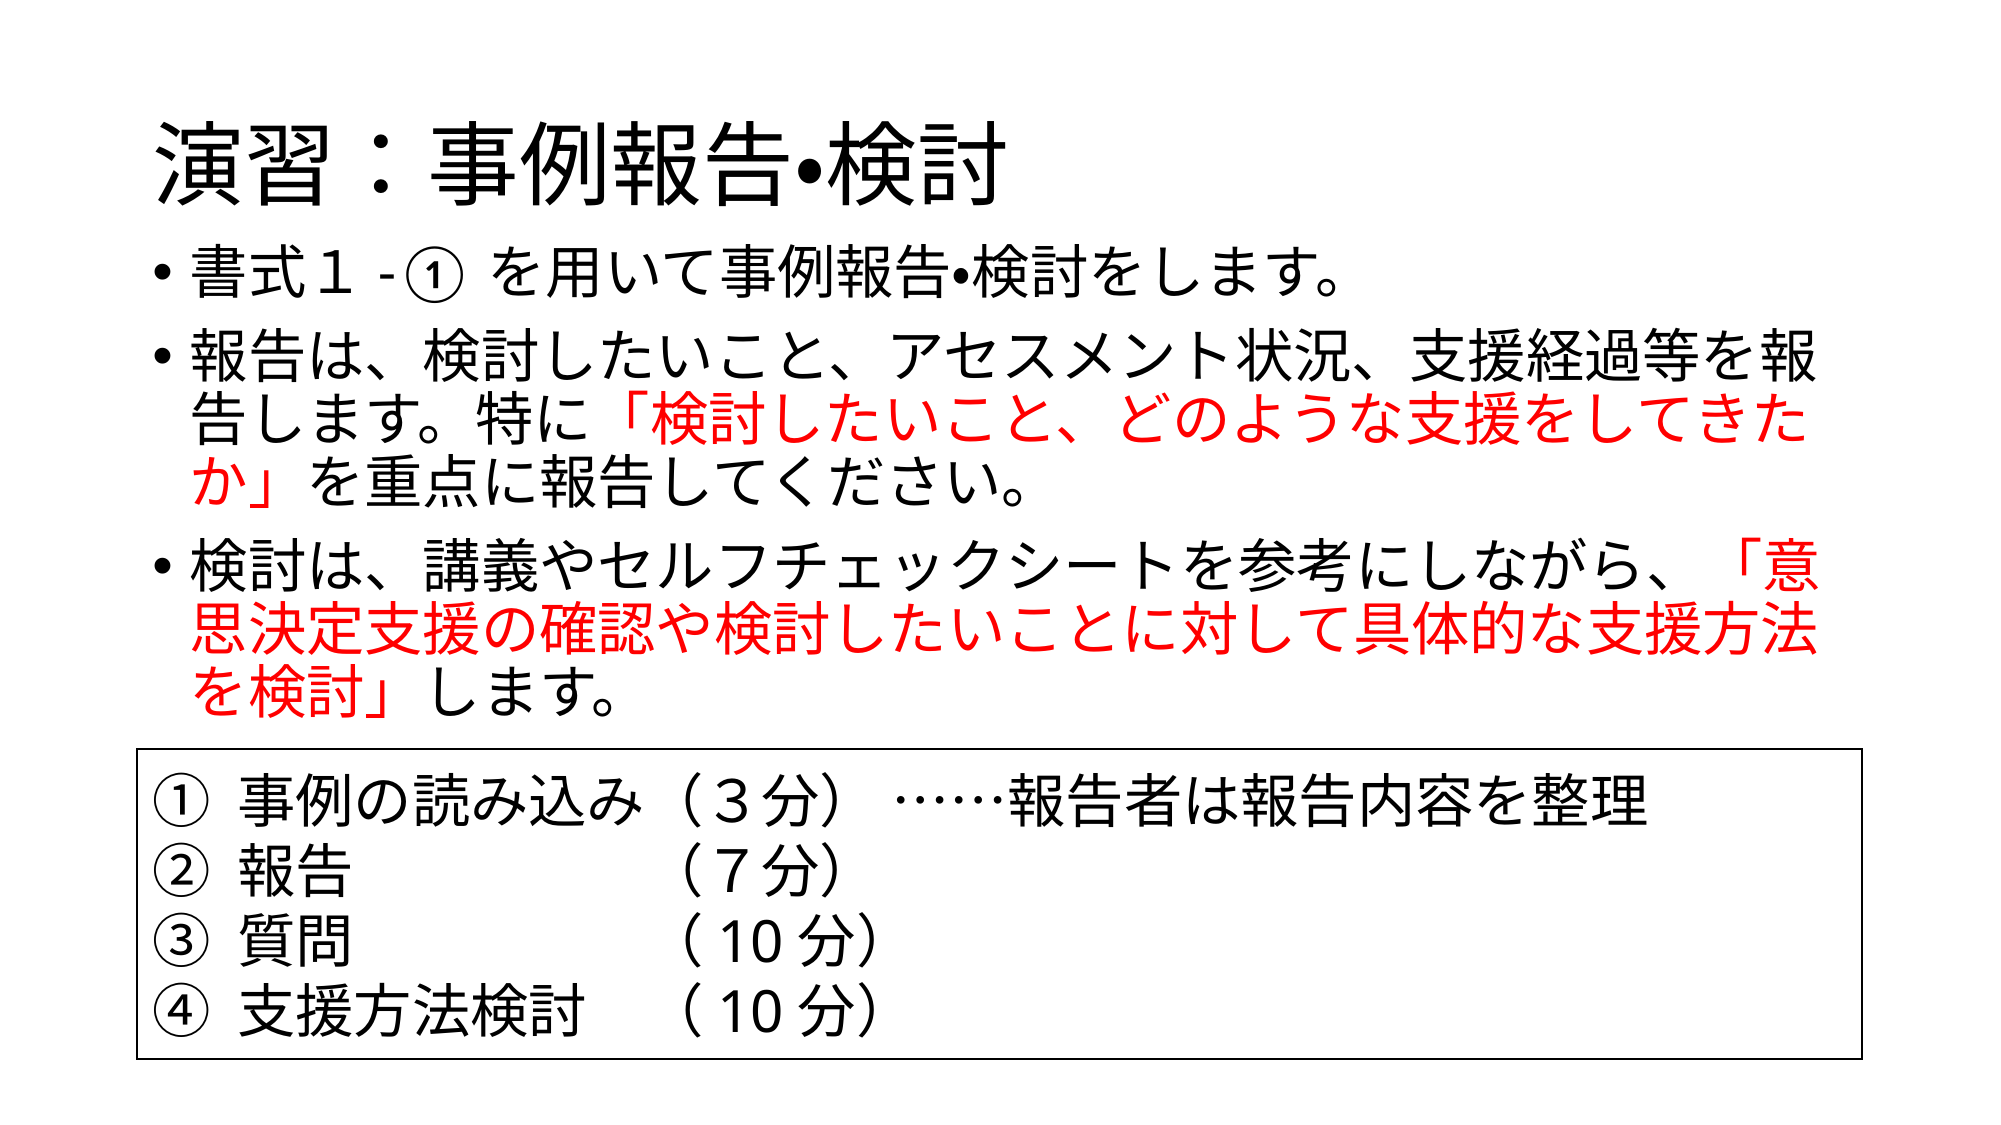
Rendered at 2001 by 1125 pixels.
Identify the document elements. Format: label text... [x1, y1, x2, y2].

list 書式１-①を用いて事例報告・検討をします。 報告は、検討したいこと、アセスメント状況、支援経過等を報告します。特に「検討したいこと、どのような支援をしてきたか」を重点に報告してください。 検討は、講義やセルフチェックシートを参考にしながら、「意思決定支援の確認や検討したいことに対して具体的な支援方法を検討」します。 [137, 236, 1863, 748]
text_box ① 事例の読み込み（３分） ……報告者は報告内容を整理 ② 報告 （７分） ③ 質問 （10分） ④ 支援方法検討 （10分） [136, 748, 1863, 1060]
title 演習：事例報告・検討 [137, 59, 1863, 236]
